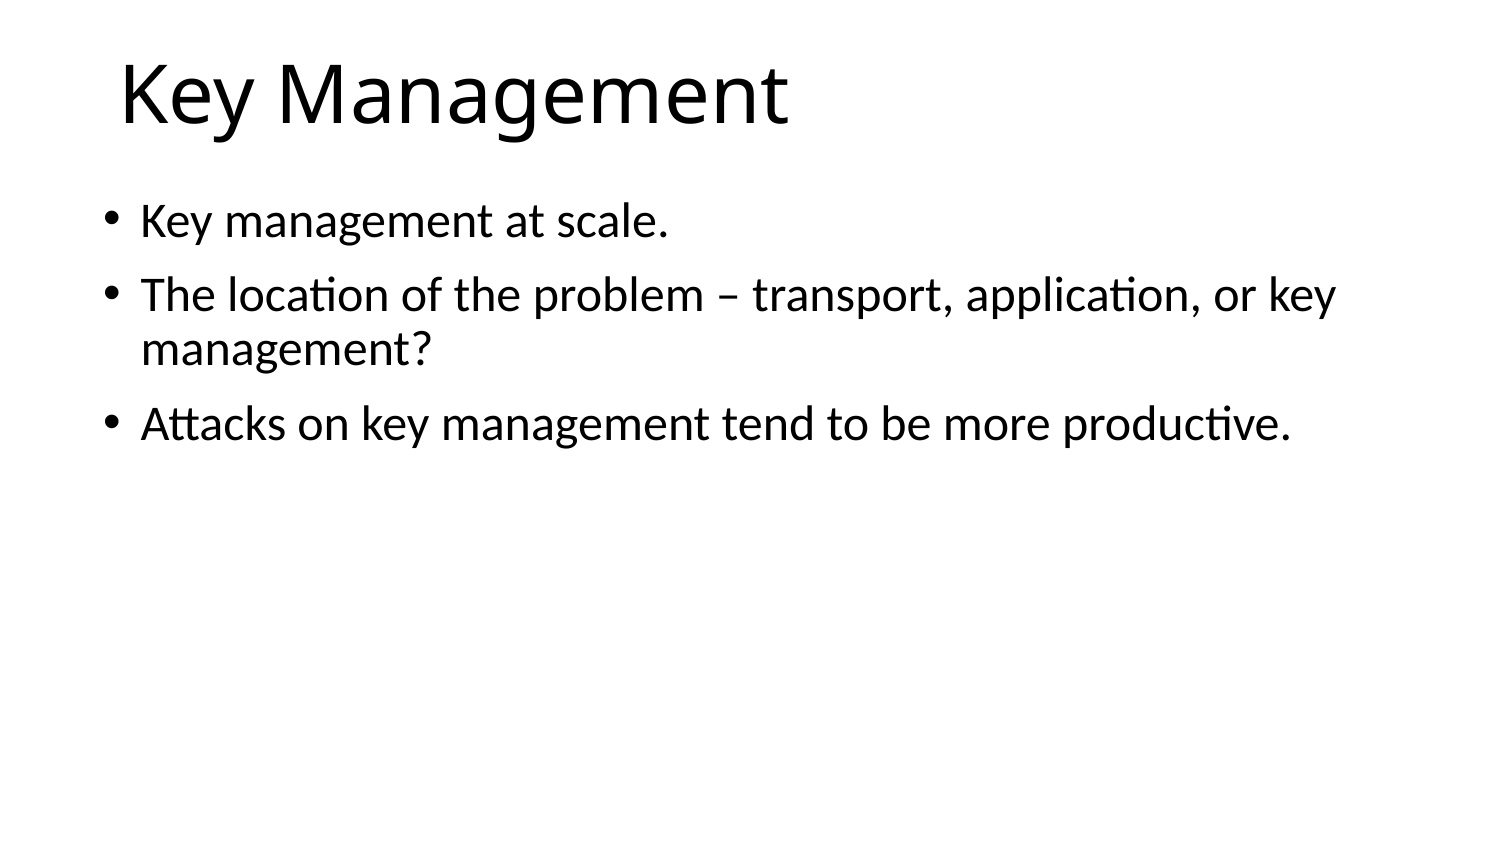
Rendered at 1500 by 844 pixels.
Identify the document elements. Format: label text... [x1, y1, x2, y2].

text_box Key management at scale. The location of the problem – transport, application, or key management? Attacks on key management tend to be more productive. [88, 186, 1400, 559]
title Key Management [103, 44, 1397, 149]
